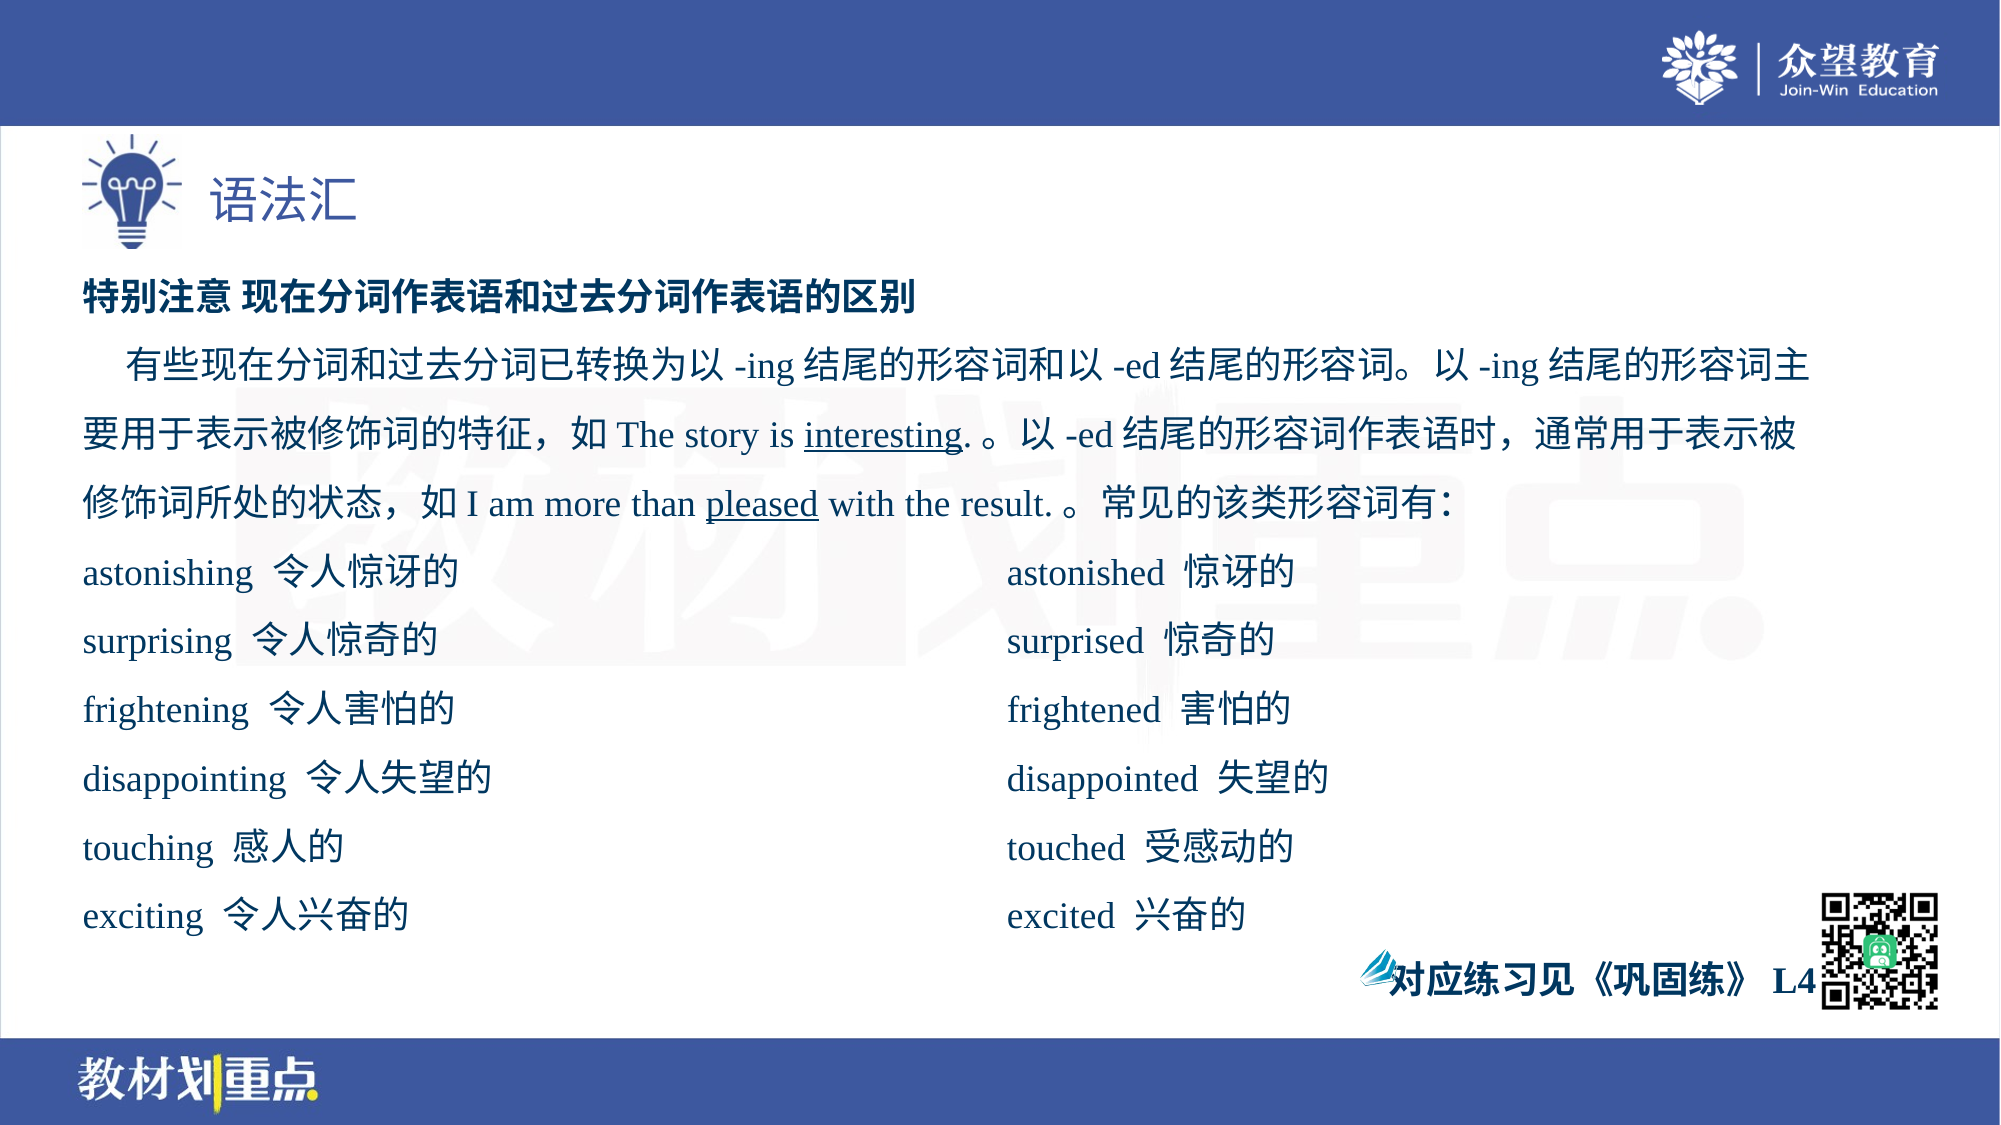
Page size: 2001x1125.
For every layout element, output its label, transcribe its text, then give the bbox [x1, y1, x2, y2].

picture [0, 0, 2000, 1125]
text_box 特别注意 现在分词作表语和过去分词作表语的区别 有些现在分词和过去分词已转换为以-ing结尾的形容词和以-ed结尾的形容词。以-ing结尾的形容词主 要用于表示被修饰词的特征，如The story is interesting.。以-ed结尾的形容词作表语时，通常用于表示被 修饰词所处的状态，如I am more than pleased with the result.。常见的该类形容词有： astonishing 令人惊讶的 astonished 惊讶的 surprising 令人惊奇的 surprised 惊奇的 frightening 令人害怕的 frightened 害怕的 disappointing 令人失望的 disappointed 失望的 touching 感人的 touched 受感动的 exciting 令人兴奋的 excited 兴奋的 对应练习见《巩固练》L4 [82, 248, 1817, 995]
